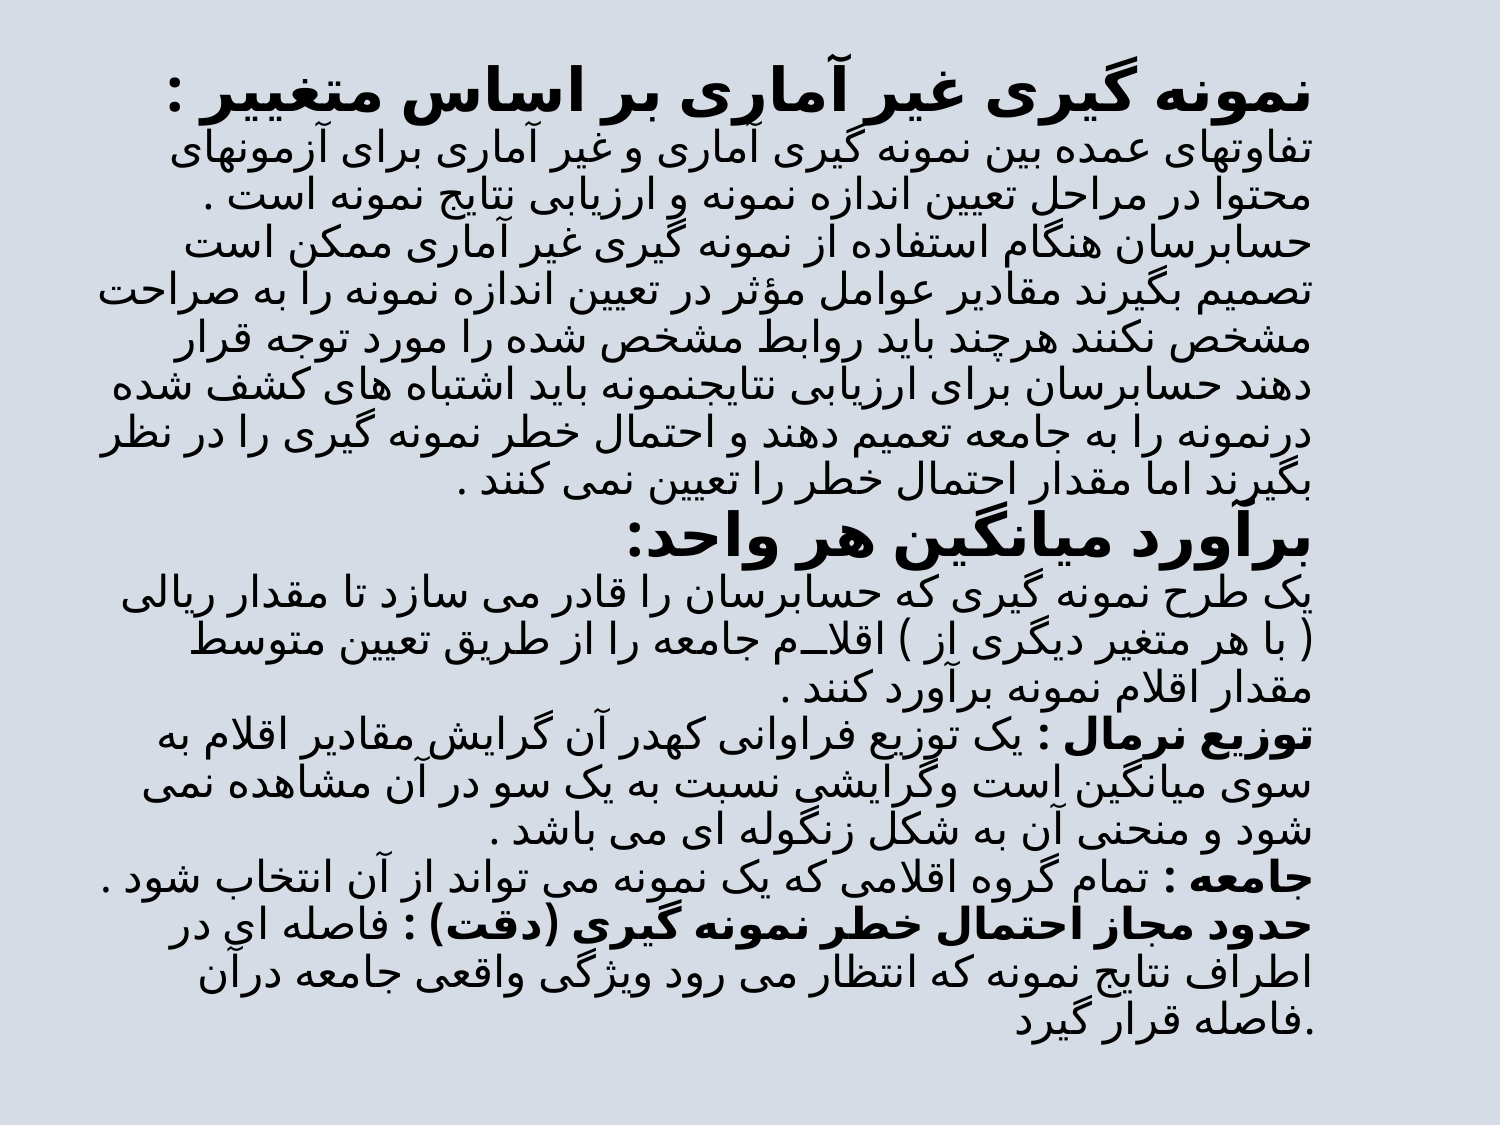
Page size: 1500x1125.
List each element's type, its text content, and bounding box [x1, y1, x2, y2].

title نمونه گیری غیر آماری بر اساس متغییر : تفاوتهای عمده بین نمونه گیری آماری و غیر آماری برای آزمونهای محتوا در مراحل تعیین اندازه نمونه و ارزیابی نتایج نمونه است . حسابرسان هنگام استفاده از نمونه گیری غیر آماری ممکن است تصمیم بگیرند مقادیر عوامل مؤثر در تعیین اندازه نمونه را به صراحت مشخص نکنند هرچند باید روابط مشخص شده را مورد توجه قرار دهند حسابرسان برای ارزیابی نتایجنمونه باید اشتباه های کشف شده درنمونه را به جامعه تعمیم دهند و احتمال خطر نمونه گیری را در نظر بگیرند اما مقدار احتمال خطر را تعیین نمی کنند . برآورد میانگین هر واحد: یک طرح نمونه گیری که حسابرسان را قادر می سازد تا مقدار ریالی ( با هر متغیر دیگری از ) اقلام جامعه را از طریق تعیین متوسط مقدار اقلام نمونه برآورد کنند . توزیع نرمال : یک توزیع فراوانی کهدر آن گرایش مقادیر اقلام به سوی میانگین است وگرایشی نسبت به یک سو در آن مشاهده نمی شود و منحنی آن به شکل زنگوله ای می باشد . جامعه : تمام گروه اقلامی که یک نمونه می تواند از آن انتخاب شود . حدود مجاز احتمال خطر نمونه گیری (دقت) : فاصله ای در اطراف نتایج نمونه که انتظار می رود ویژگی واقعی جامعه درآن فاصله قرار گیرد. [82, 46, 1331, 1057]
